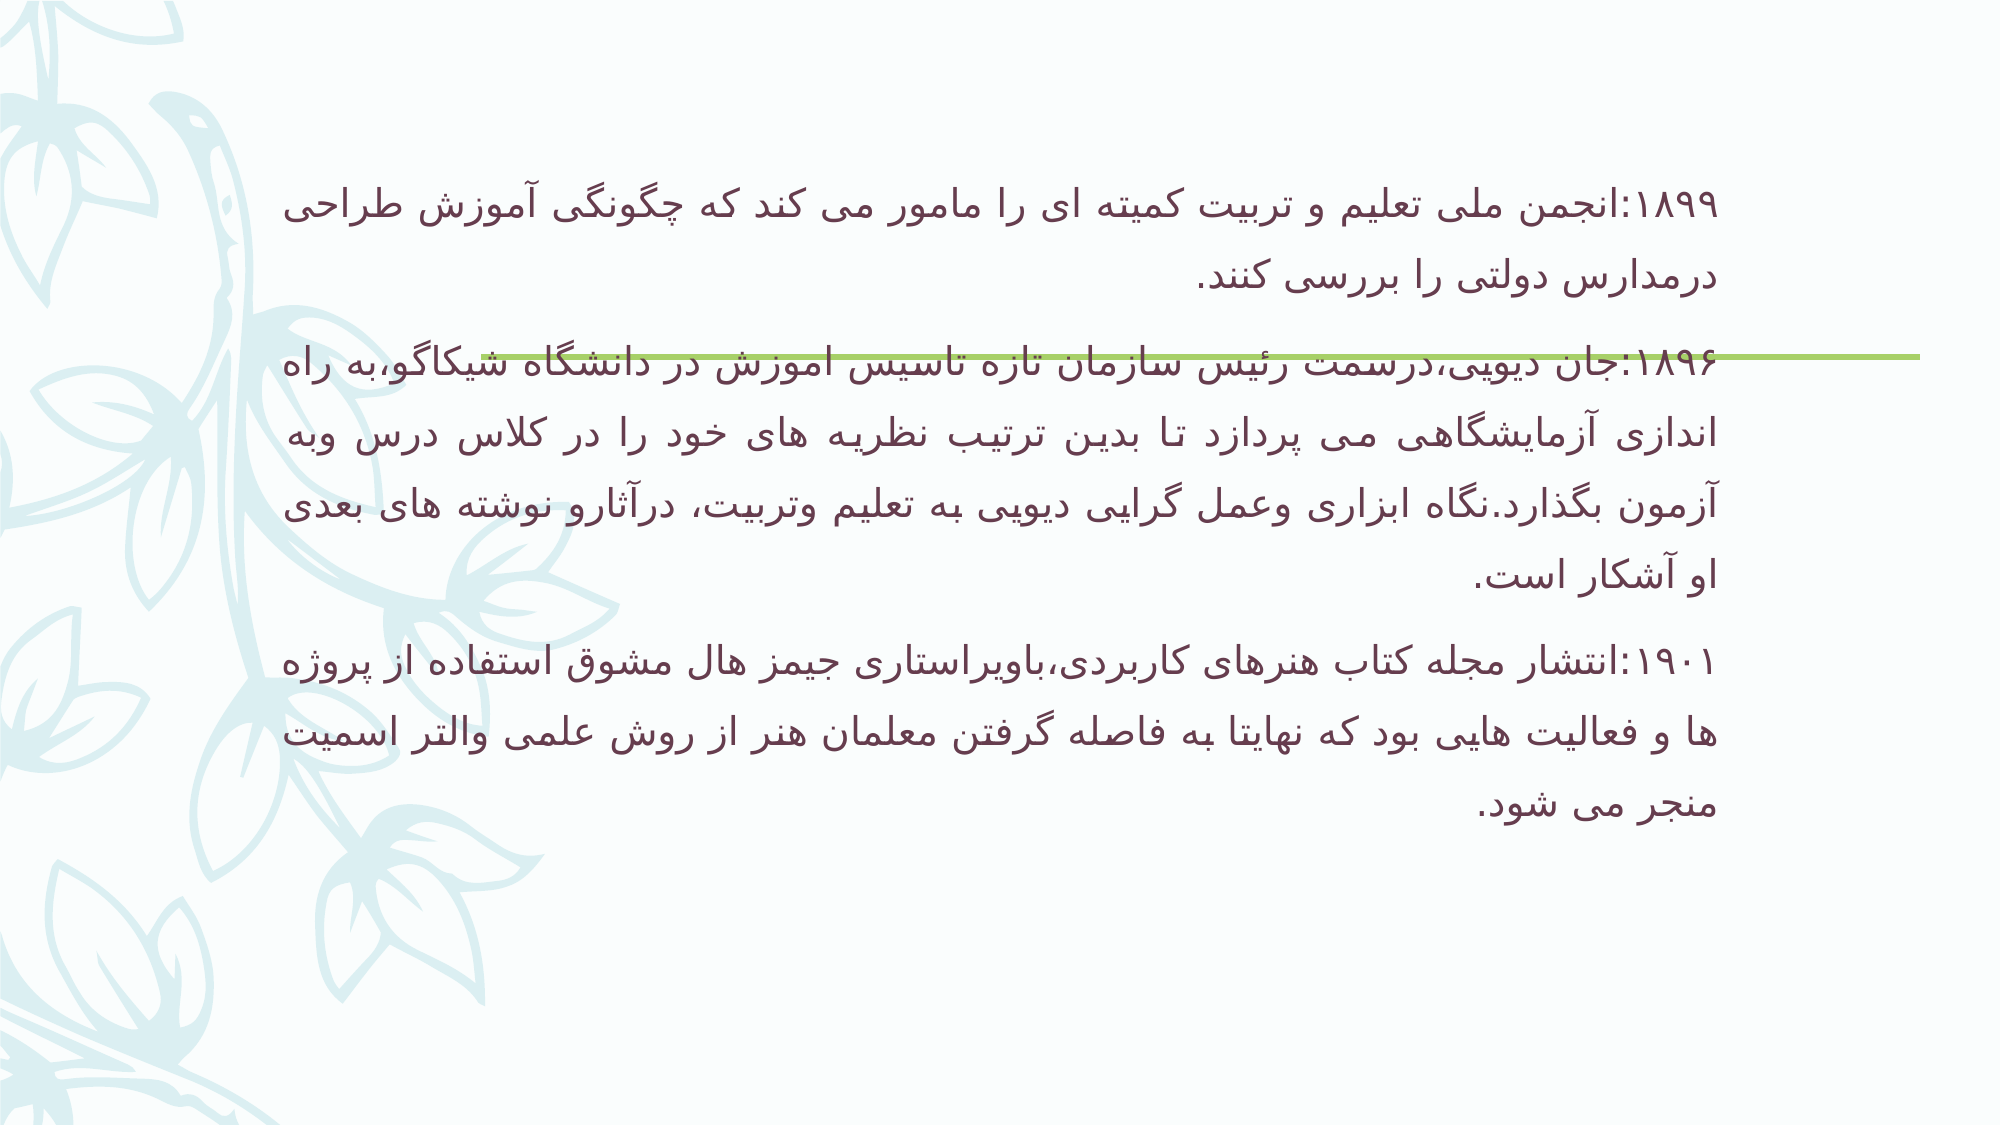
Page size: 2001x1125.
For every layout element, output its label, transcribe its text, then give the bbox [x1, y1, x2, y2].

list ۱۸۹۹:انجمن ملی تعلیم و تربیت کمیته ای را مامور می کند که چگونگی آموزش طراحی درمدارس دولتی را بررسی کنند. ۱۸۹۶:جان دیویی،درسمت رئیس سازمان تازه تاسیس اموزش در دانشگاه شیکاگو،به راه اندازی آزمایشگاهی می پردازد تا بدین ترتیب نظریه های خود را در کلاس درس وبه آزمون بگذارد.نگاه ابزاری وعمل گرایی دیویی به تعلیم وتربیت، درآثارو نوشته های بعدی او آشکار است. ۱۹۰۱:انتشار مجله کتاب هنرهای کاربردی،باویراستاری جیمز هال مشوق استفاده از پروژه ها و فعالیت هایی بود که نهایتا به فاصله گرفتن معلمان هنر از روش علمی والتر اسمیت منجر می شود. [266, 146, 1734, 836]
